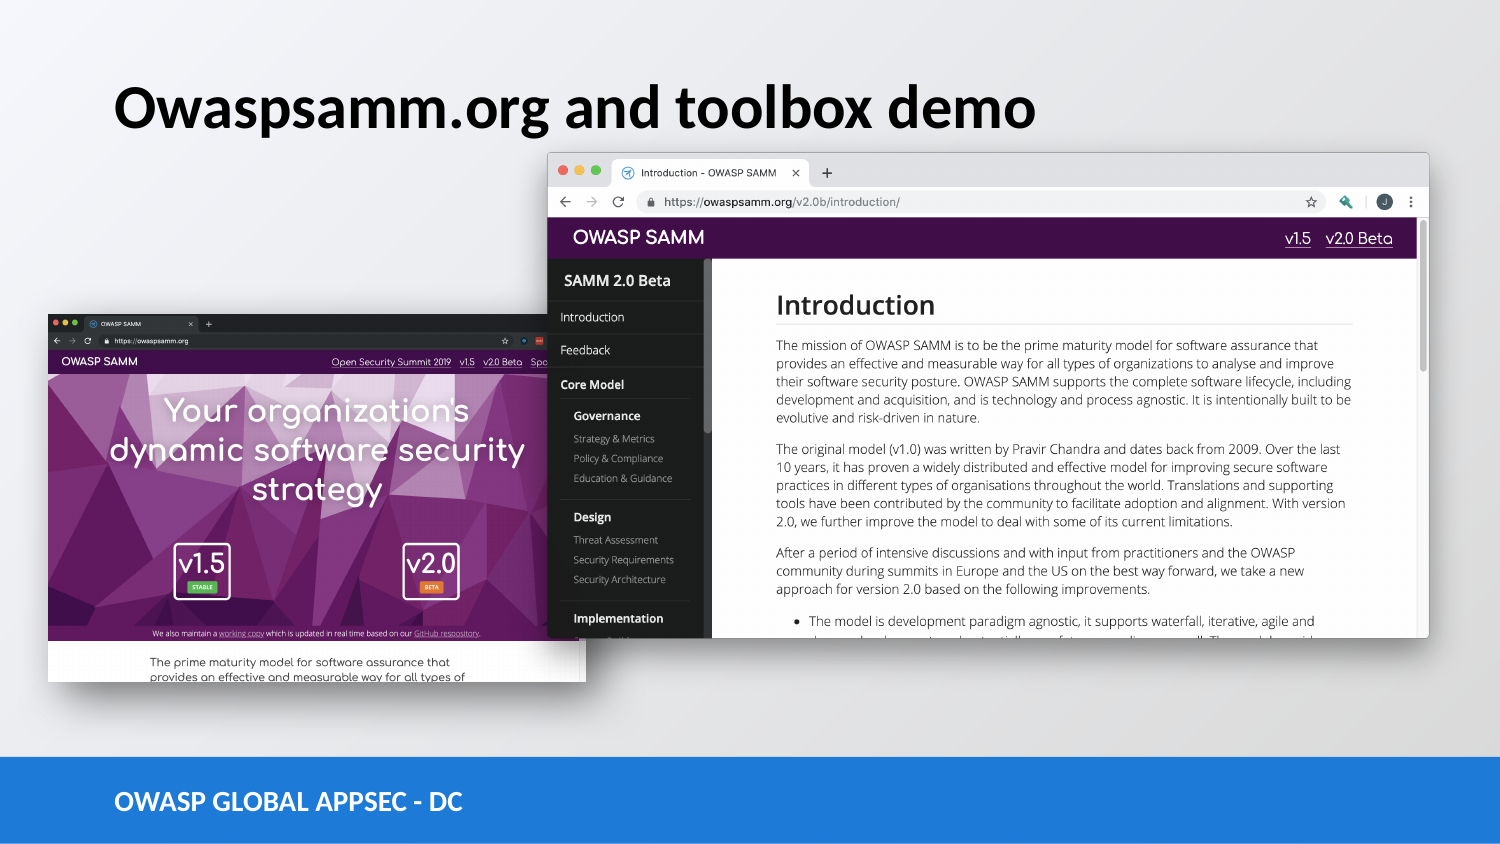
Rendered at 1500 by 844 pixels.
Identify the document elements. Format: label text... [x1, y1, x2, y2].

title Owaspsamm.org and toolbox demo [103, 26, 1397, 190]
picture [47, 121, 1475, 699]
